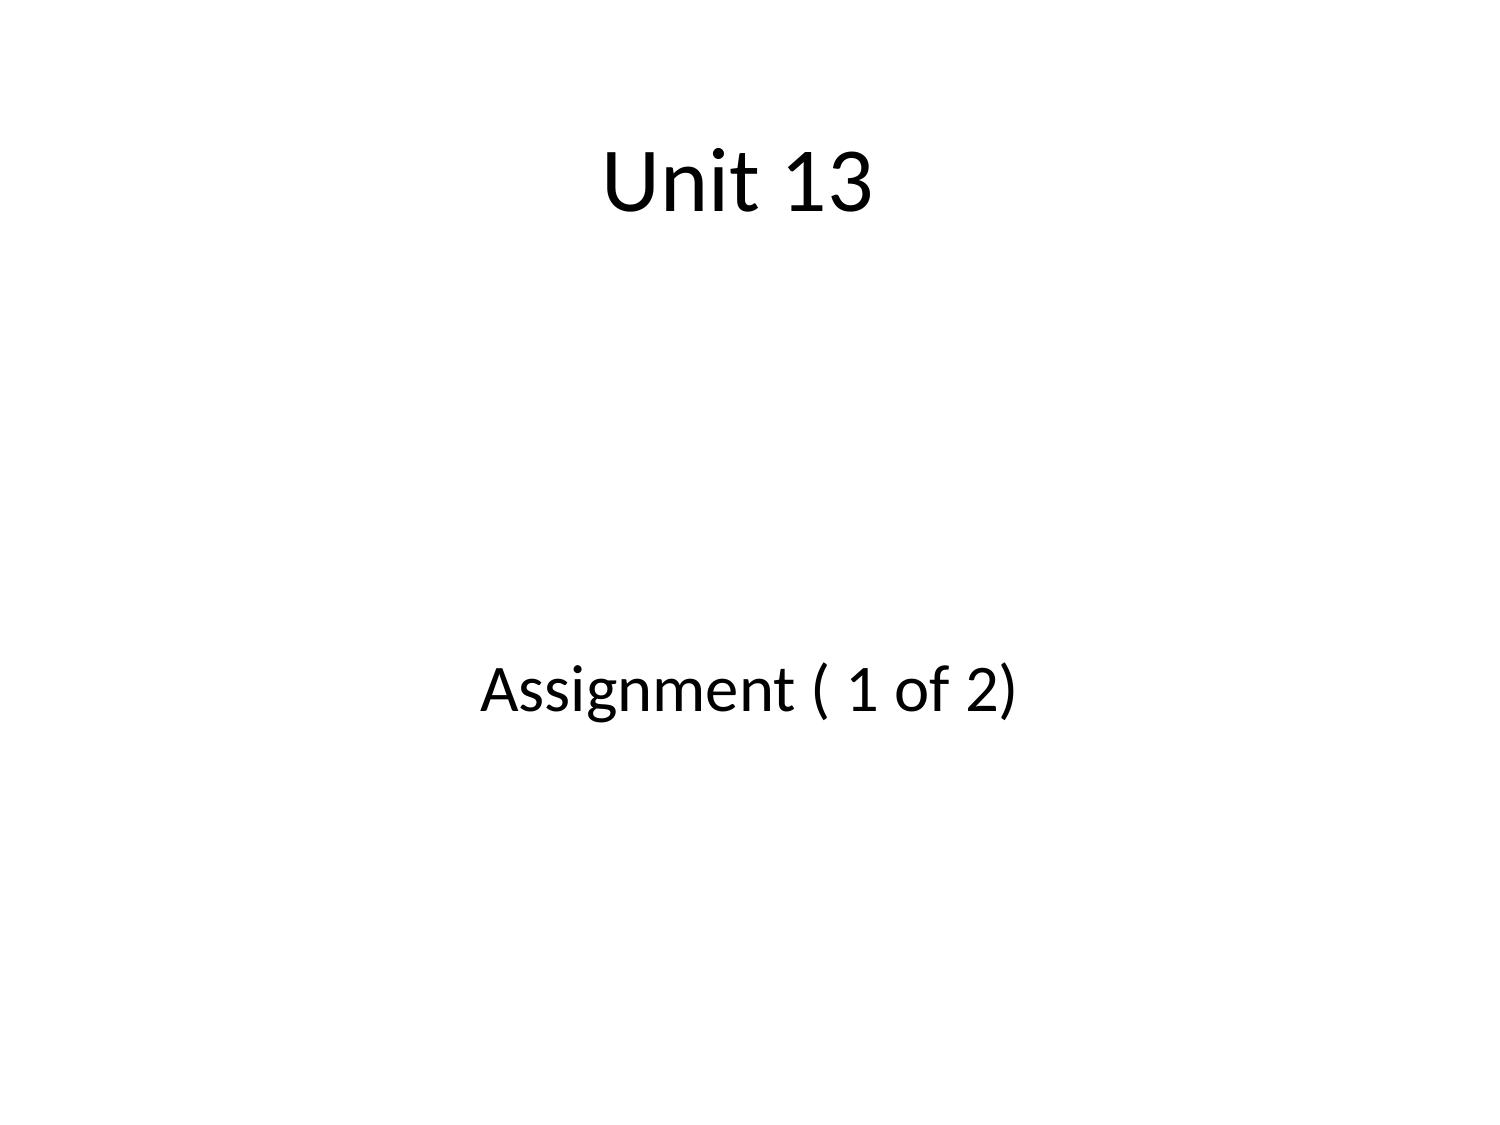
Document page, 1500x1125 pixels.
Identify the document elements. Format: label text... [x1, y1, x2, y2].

title Unit 13 [100, 54, 1376, 296]
subtitle Assignment ( 1 of 2) [225, 637, 1275, 925]
